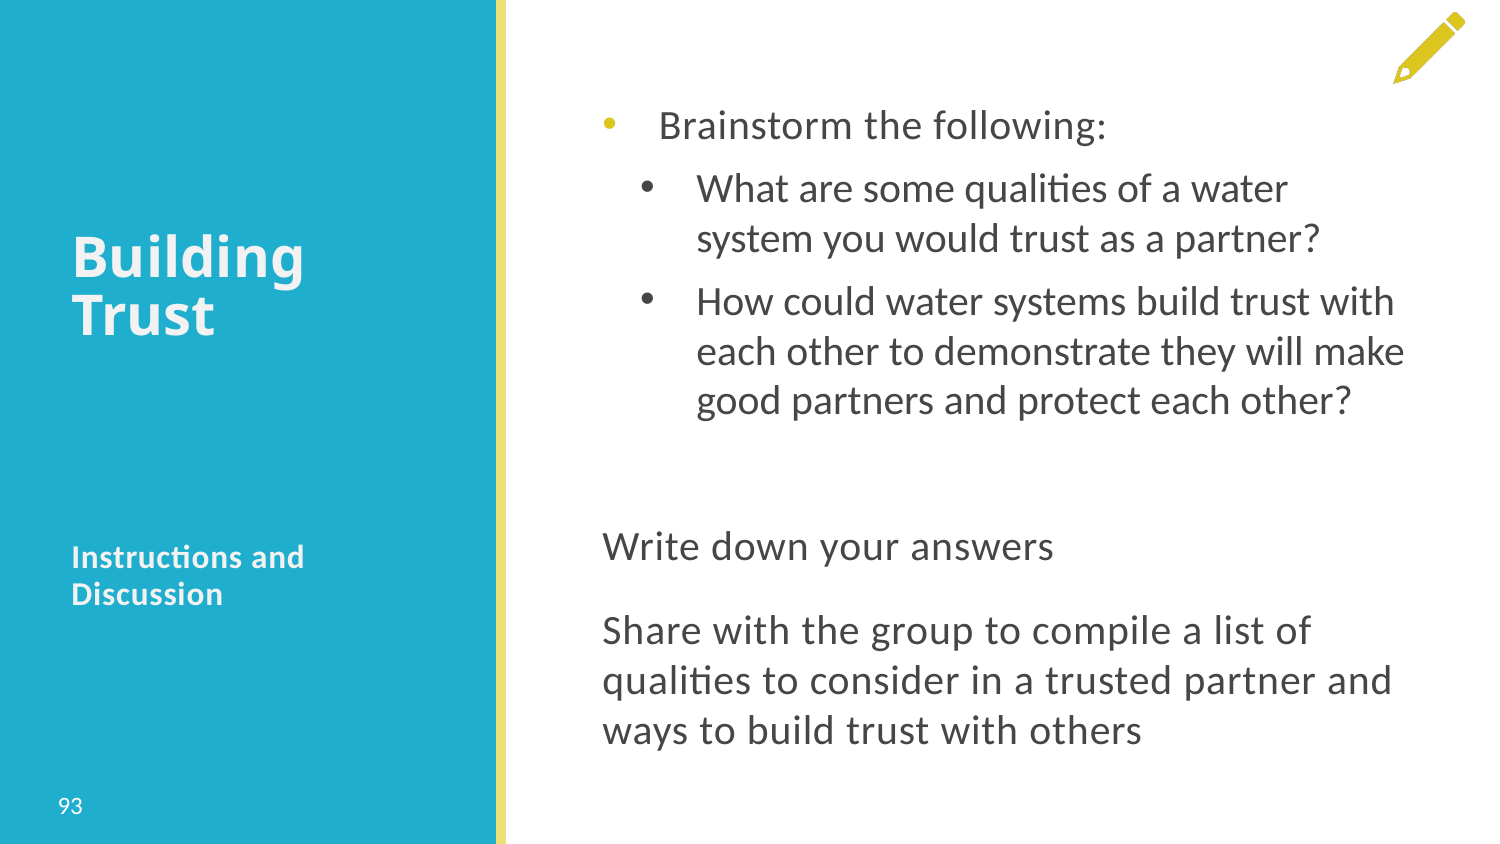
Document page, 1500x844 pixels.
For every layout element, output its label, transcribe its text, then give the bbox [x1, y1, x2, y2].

picture [1386, 5, 1472, 91]
title Building Trust [56, 73, 451, 355]
list Instructions and Discussion [56, 532, 451, 780]
list Brainstorm the following: What are some qualities of a water system you would trust as a partner? How could water systems build trust with each other to demonstrate they will make good partners and protect each other? Write down your answers Share with the group to compile a list of qualities to consider in a trusted partner and ways to build trust with others [587, 90, 1430, 768]
slide_number 93 [16, 782, 124, 828]
